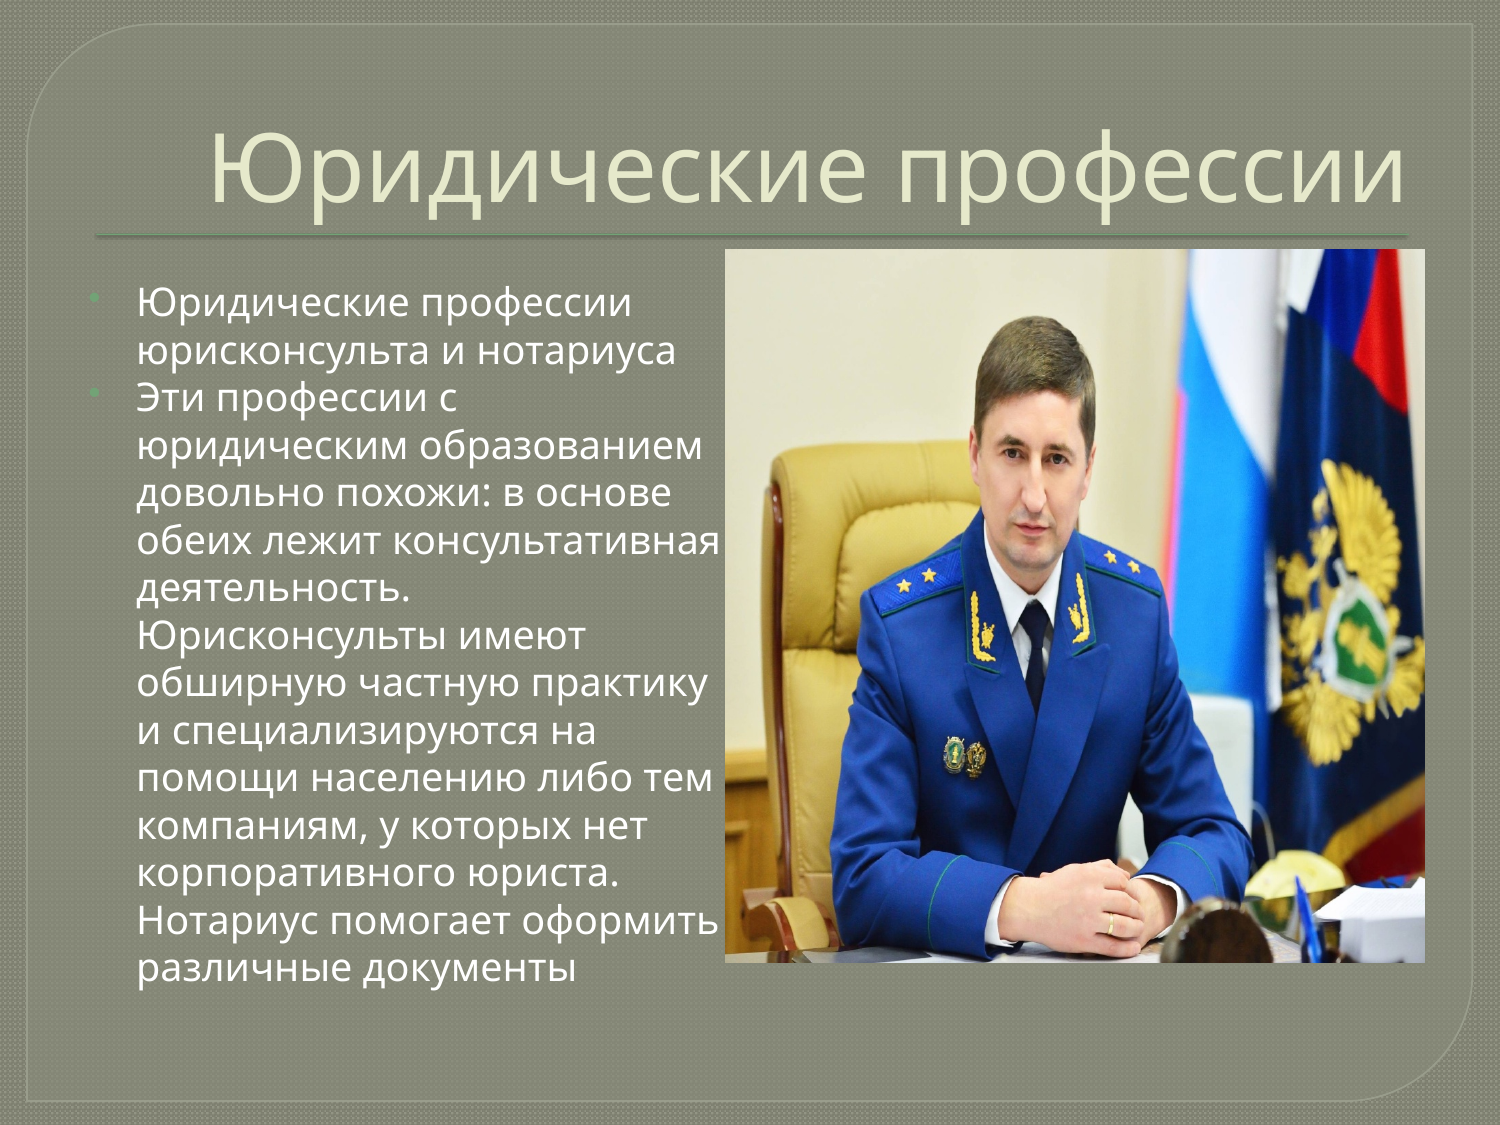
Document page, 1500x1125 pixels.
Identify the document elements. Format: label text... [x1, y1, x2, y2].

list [724, 249, 1426, 963]
title Юридические профессии [75, 41, 1425, 230]
list Юридические профессии юрисконсульта и нотариуса Эти профессии с юридическим образованием довольно похожи: в основе обеих лежит консультативная деятельность. Юрисконсульты имеют обширную частную практику и специализируются на помощи населению либо тем компаниям, у которых нет корпоративного юриста. Нотариус помогает оформить различные документы [75, 270, 738, 1013]
